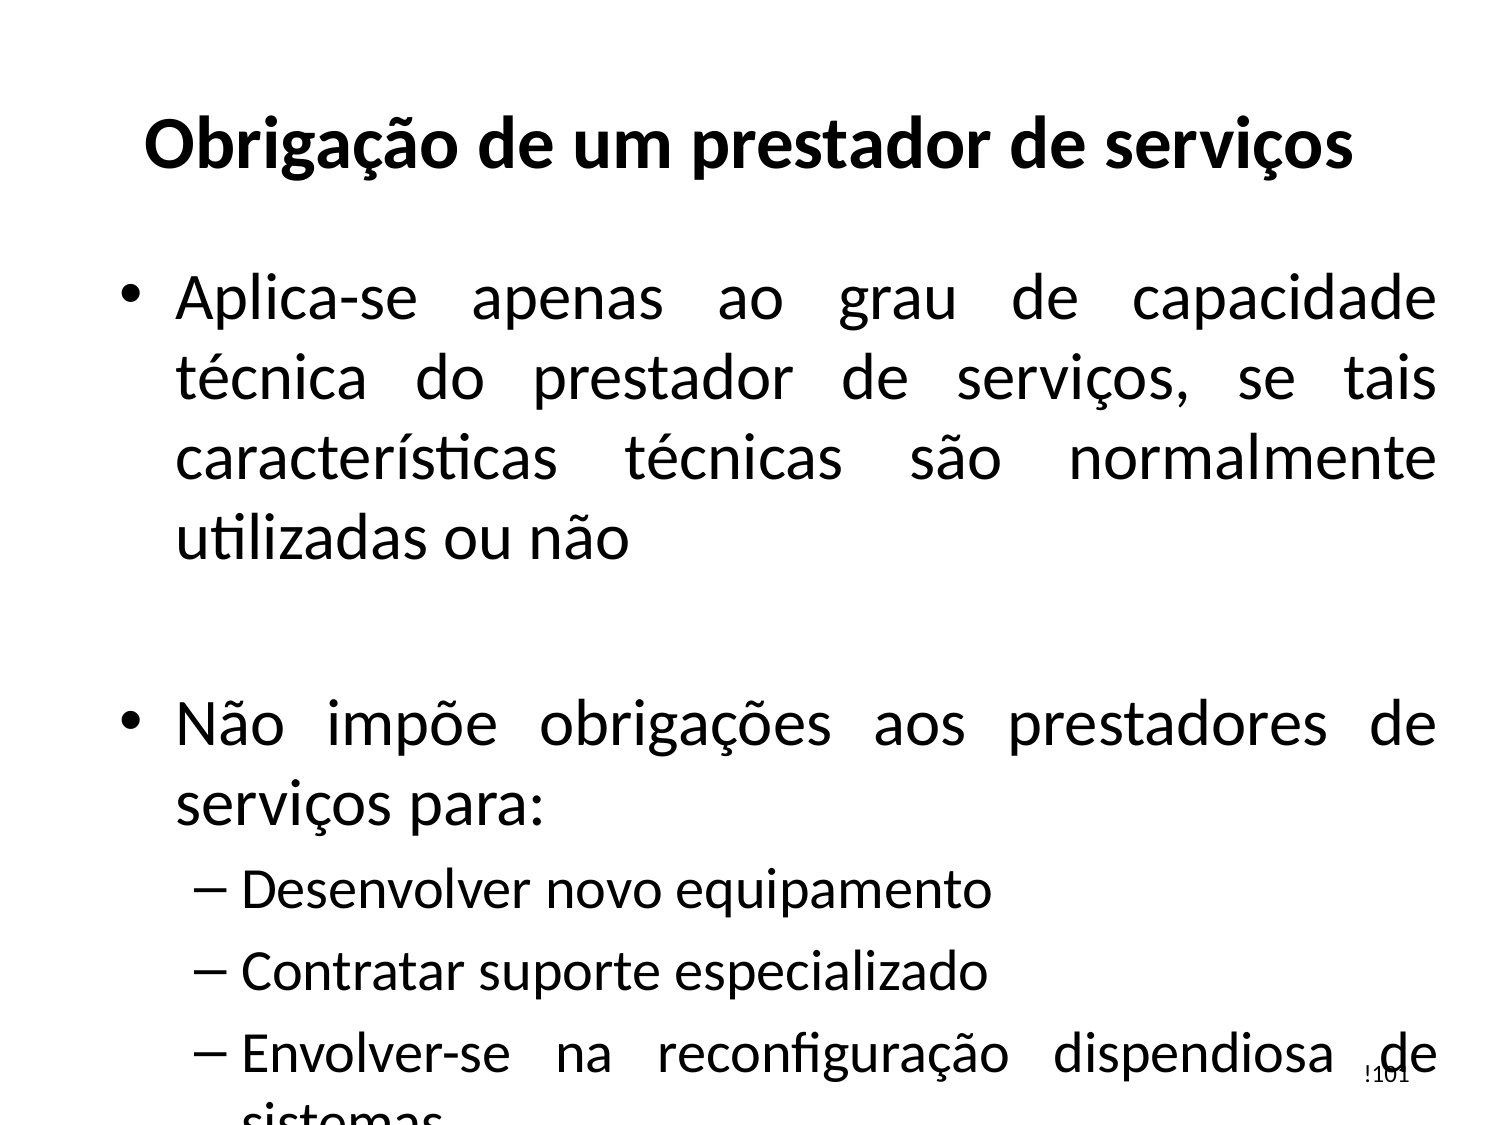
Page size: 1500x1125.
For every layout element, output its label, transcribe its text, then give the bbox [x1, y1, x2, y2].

list Aplica-se apenas ao grau de capacidade técnica do prestador de serviços, se tais características técnicas são normalmente utilizadas ou não Não impõe obrigações aos prestadores de serviços para: Desenvolver novo equipamento Contratar suporte especializado Envolver-se na reconfiguração dispendiosa de sistemas [103, 244, 1455, 988]
slide_number !101 [1074, 1042, 1425, 1103]
title Obrigação de um prestador de serviços [74, 44, 1426, 233]
